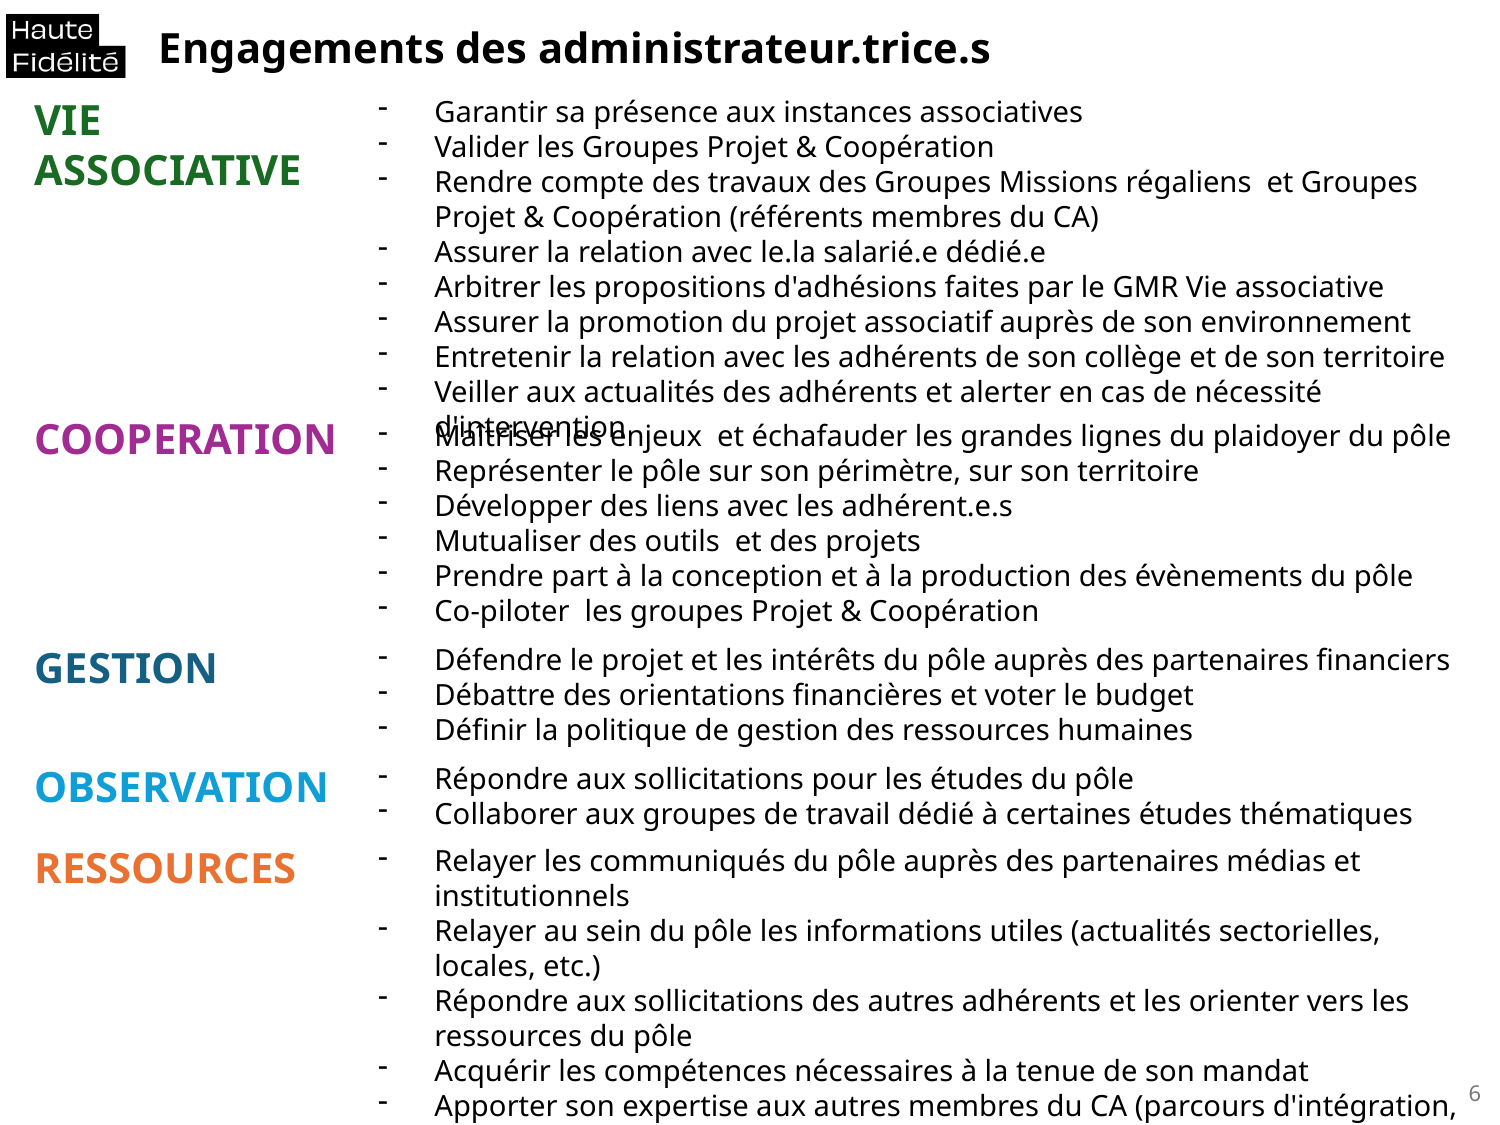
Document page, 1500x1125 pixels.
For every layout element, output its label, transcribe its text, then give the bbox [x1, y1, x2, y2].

text_box GESTION [19, 634, 363, 700]
text_box Répondre aux sollicitations pour les études du pôle Collaborer aux groupes de travail dédié à certaines études thématiques [363, 754, 1500, 835]
text_box Engagements des administrateur.trice.s [144, 14, 1448, 80]
text_box COOPERATION [19, 405, 363, 471]
text_box VIE ASSOCIATIVE [19, 85, 363, 201]
text_box Maîtriser les enjeux et échafauder les grandes lignes du plaidoyer du pôle Représenter le pôle sur son périmètre, sur son territoire Développer des liens avec les adhérent.e.s Mutualiser des outils et des projets Prendre part à la conception et à la production des évènements du pôle Co-piloter les groupes Projet & Coopération [363, 410, 1500, 634]
text_box Défendre le projet et les intérêts du pôle auprès des partenaires financiers Débattre des orientations financières et voter le budget Définir la politique de gestion des ressources humaines [363, 634, 1500, 754]
text_box Relayer les communiqués du pôle auprès des partenaires médias et institutionnels Relayer au sein du pôle les informations utiles (actualités sectorielles, locales, etc.) Répondre aux sollicitations des autres adhérents et les orienter vers les ressources du pôle Acquérir les compétences nécessaires à la tenue de son mandat Apporter son expertise aux autres membres du CA (parcours d'intégration, passation/tuilage) Relayer les publications du pôle et proposer des sujets ou formats éditoriaux [363, 835, 1500, 1125]
text_box Garantir sa présence aux instances associatives Valider les Groupes Projet & Coopération Rendre compte des travaux des Groupes Missions régaliens et Groupes Projet & Coopération (référents membres du CA) Assurer la relation avec le.la salarié.e dédié.e Arbitrer les propositions d'adhésions faites par le GMR Vie associative Assurer la promotion du projet associatif auprès de son environnement Entretenir la relation avec les adhérents de son collège et de son territoire Veiller aux actualités des adhérents et alerter en cas de nécessité d'intervention [363, 85, 1500, 410]
picture [0, 6, 132, 85]
text_box OBSERVATION [19, 753, 363, 818]
text_box RESSOURCES [19, 834, 363, 900]
